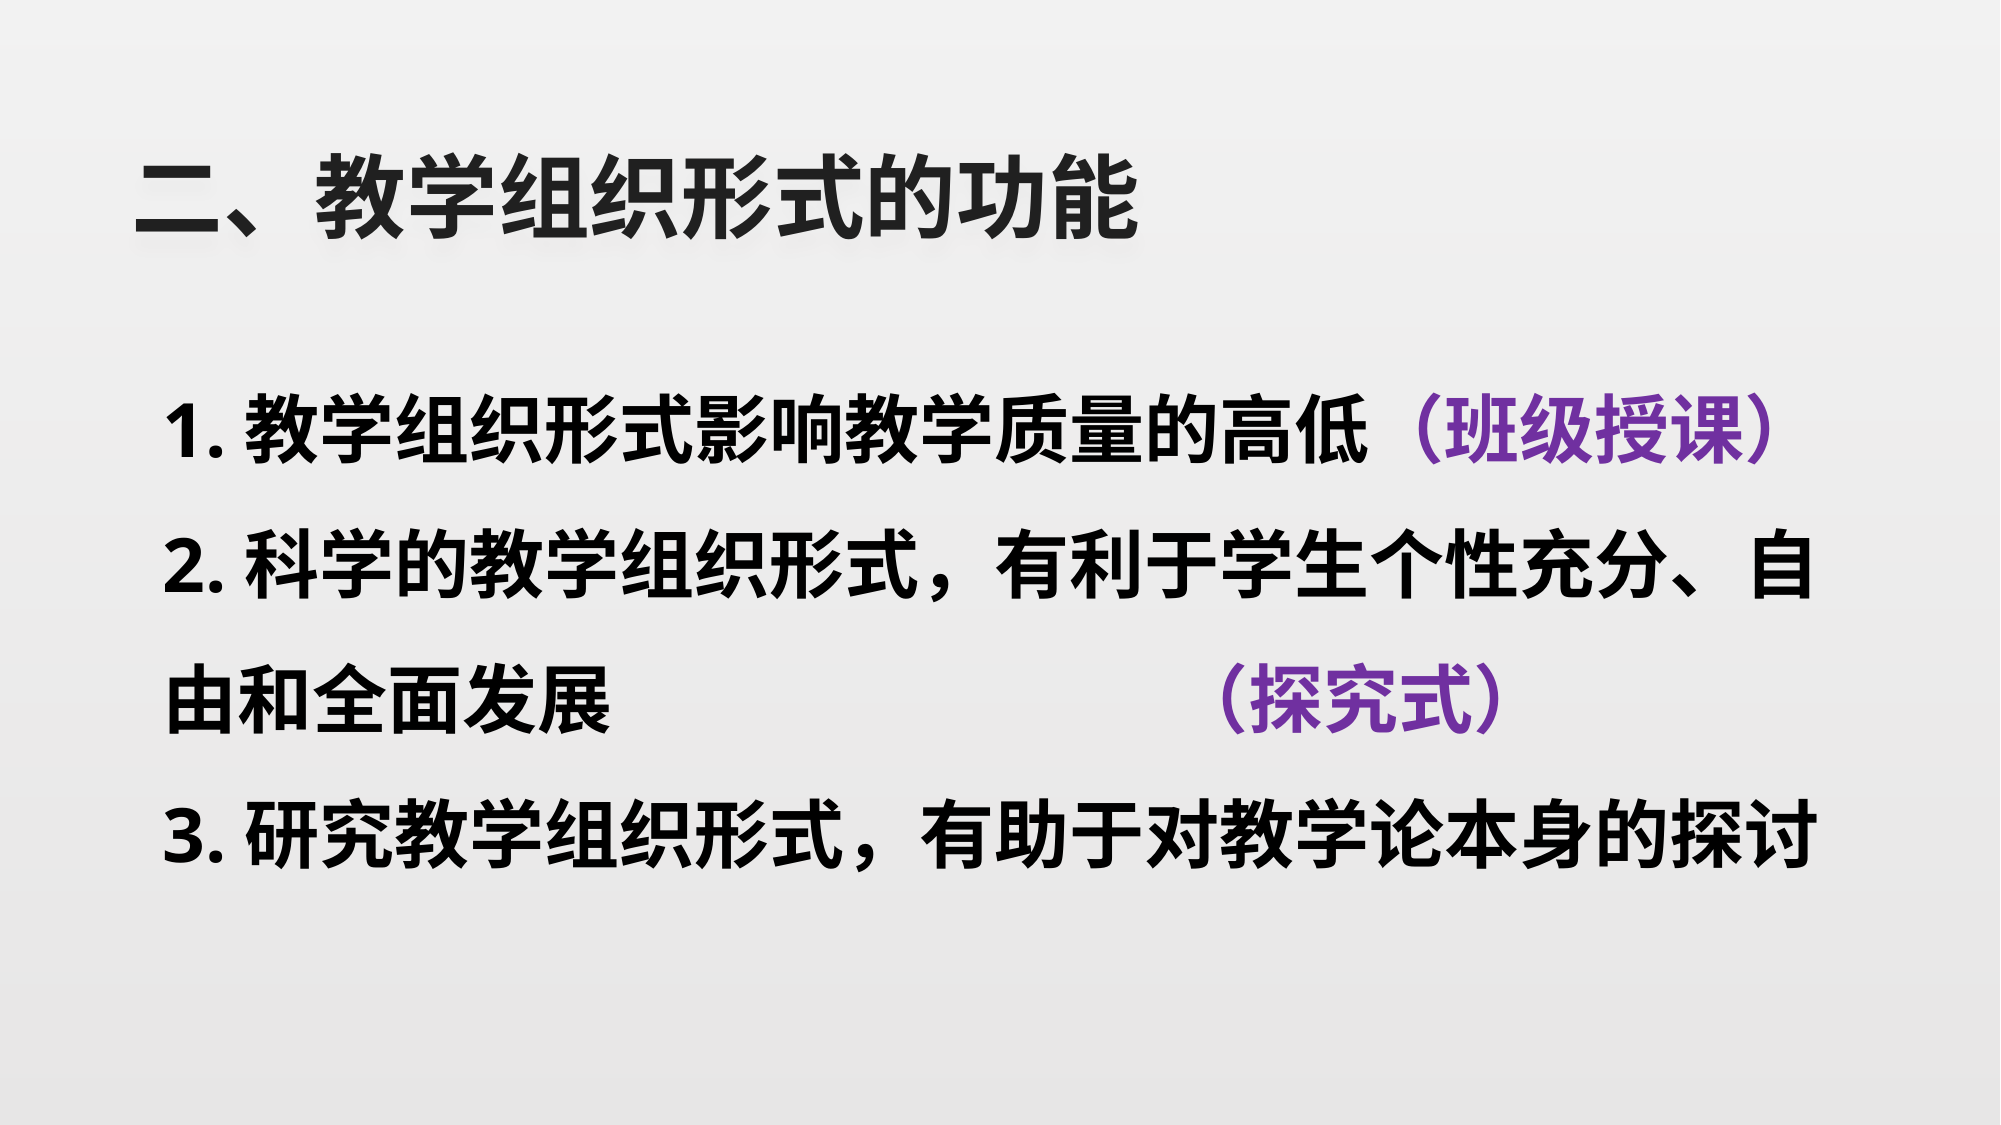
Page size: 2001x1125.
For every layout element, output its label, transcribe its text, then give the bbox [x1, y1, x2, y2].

title 二、教学组织形式的功能 [111, 107, 1911, 295]
list 1.教学组织形式影响教学质量的高低（班级授课） 2.科学的教学组织形式，有利于学生个性充分、自由和全面发展 （探究式） 3.研究教学组织形式，有助于对教学论本身的探讨 [142, 327, 1851, 993]
